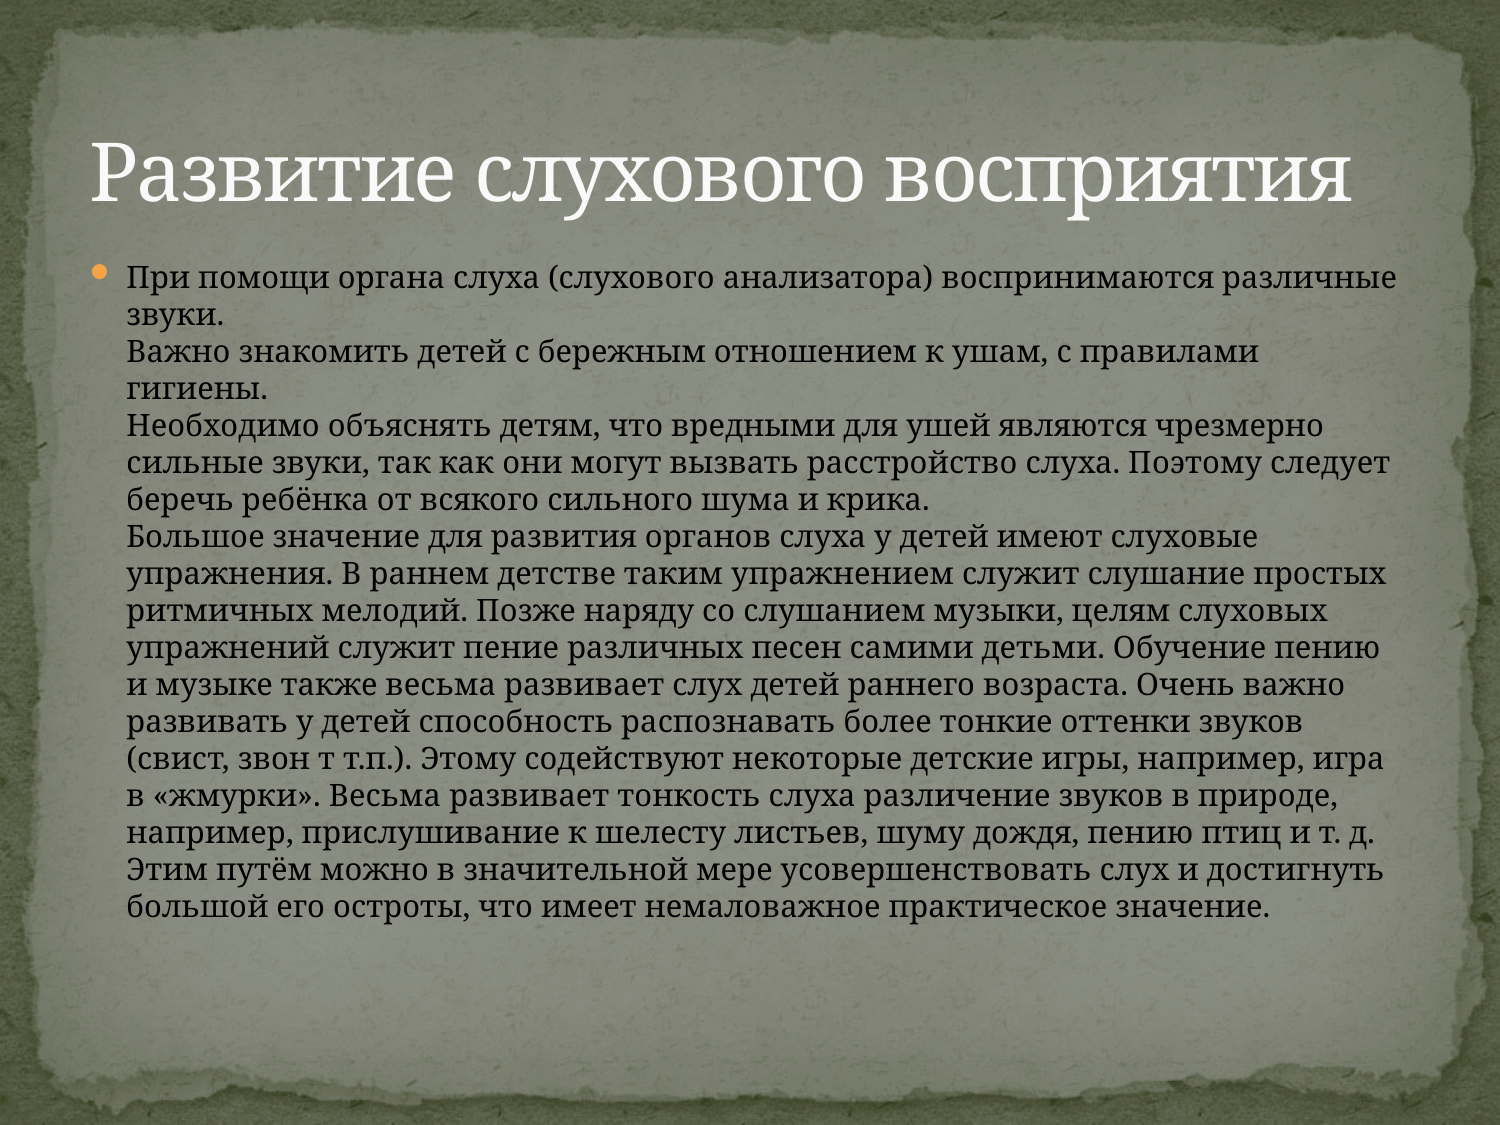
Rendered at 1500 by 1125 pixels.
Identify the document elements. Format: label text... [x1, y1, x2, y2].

title Развитие слухового восприятия [74, 24, 1425, 225]
list При помощи органа слуха (слухового анализатора) воспринимаются различные звуки. Важно знакомить детей с бережным отношением к ушам, с правилами гигиены. Необходимо объяснять детям, что вредными для ушей являются чрезмерно сильные звуки, так как они могут вызвать расстройство слуха. Поэтому следует беречь ребёнка от всякого сильного шума и крика. Большое значение для развития органов слуха у детей имеют слуховые упражнения. В раннем детстве таким упражнением служит слушание простых ритмичных мелодий. Позже наряду со слушанием музыки, целям слуховых упражнений служит пение различных песен самими детьми. Обучение пению и музыке также весьма развивает слух детей раннего возраста. Очень важно развивать у детей способность распознавать более тонкие оттенки звуков (свист, звон т т.п.). Этому содействуют некоторые детские игры, например, игра в «жмурки». Весьма развивает тонкость слуха различение звуков в природе, например, прислушивание к шелесту листьев, шуму дождя, пению птиц и т. д. Этим путём можно в значительной мере усовершенствовать слух и достигнуть большой его остроты, что имеет немаловажное практическое значение. [75, 249, 1425, 1000]
